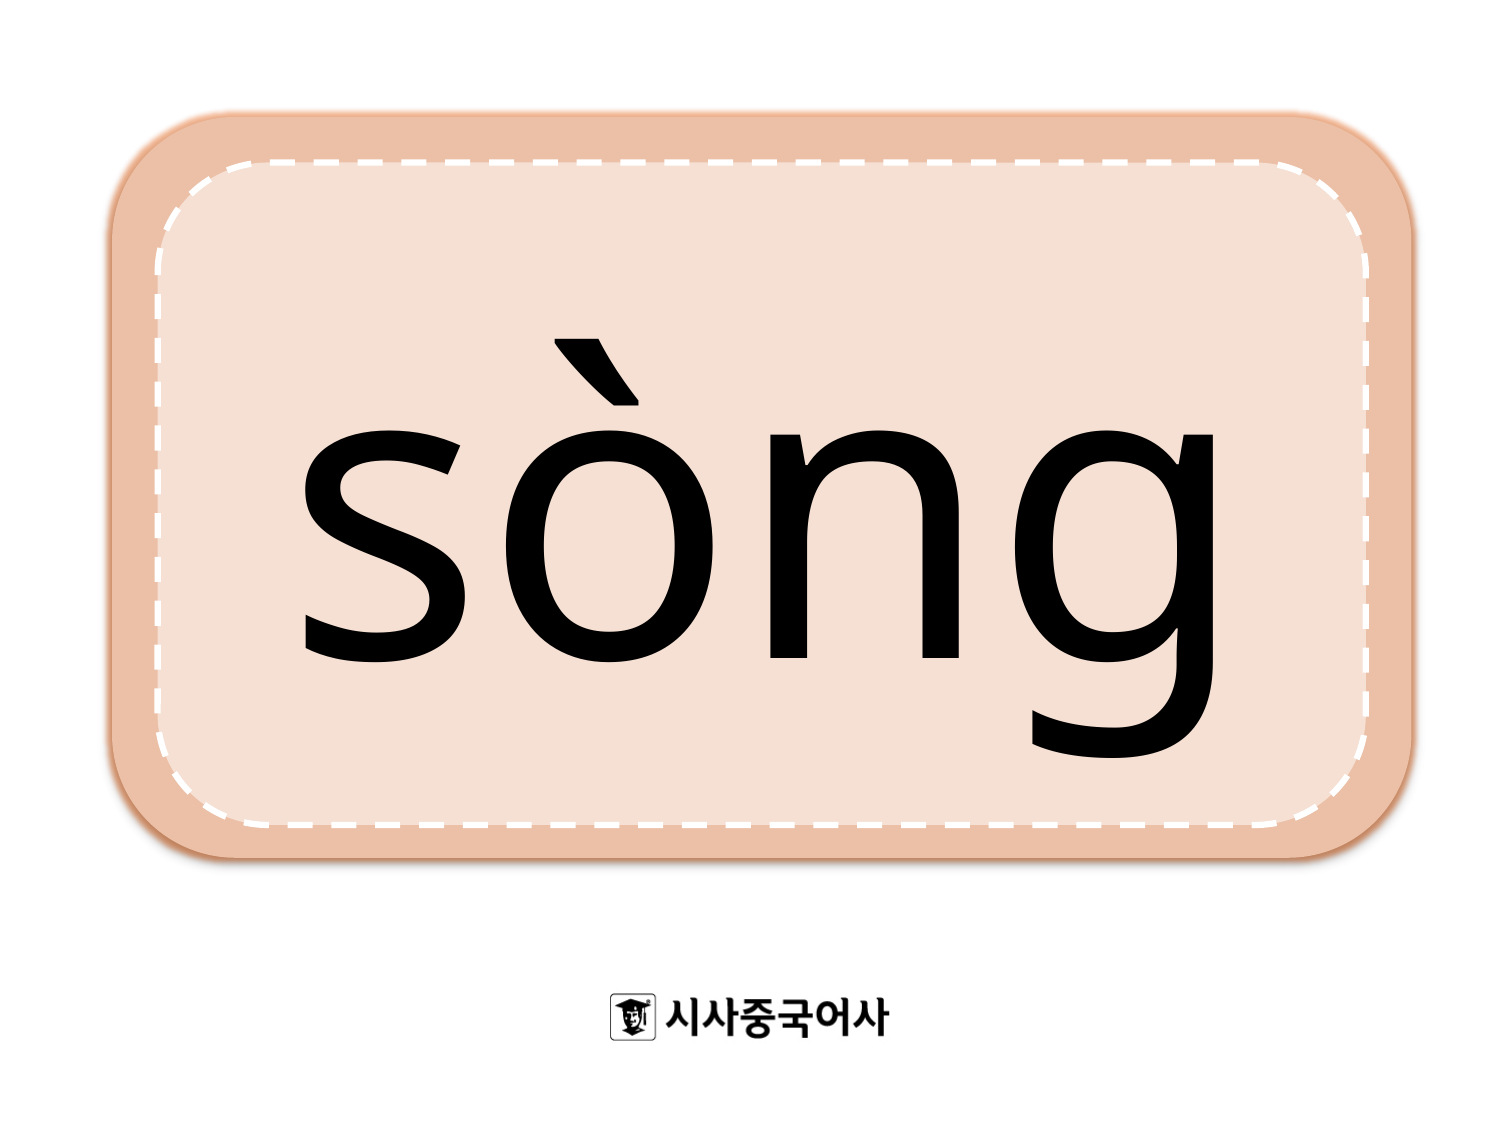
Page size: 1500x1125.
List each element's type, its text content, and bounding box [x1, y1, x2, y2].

text_box sòng [162, 160, 1371, 824]
picture [602, 987, 898, 1047]
